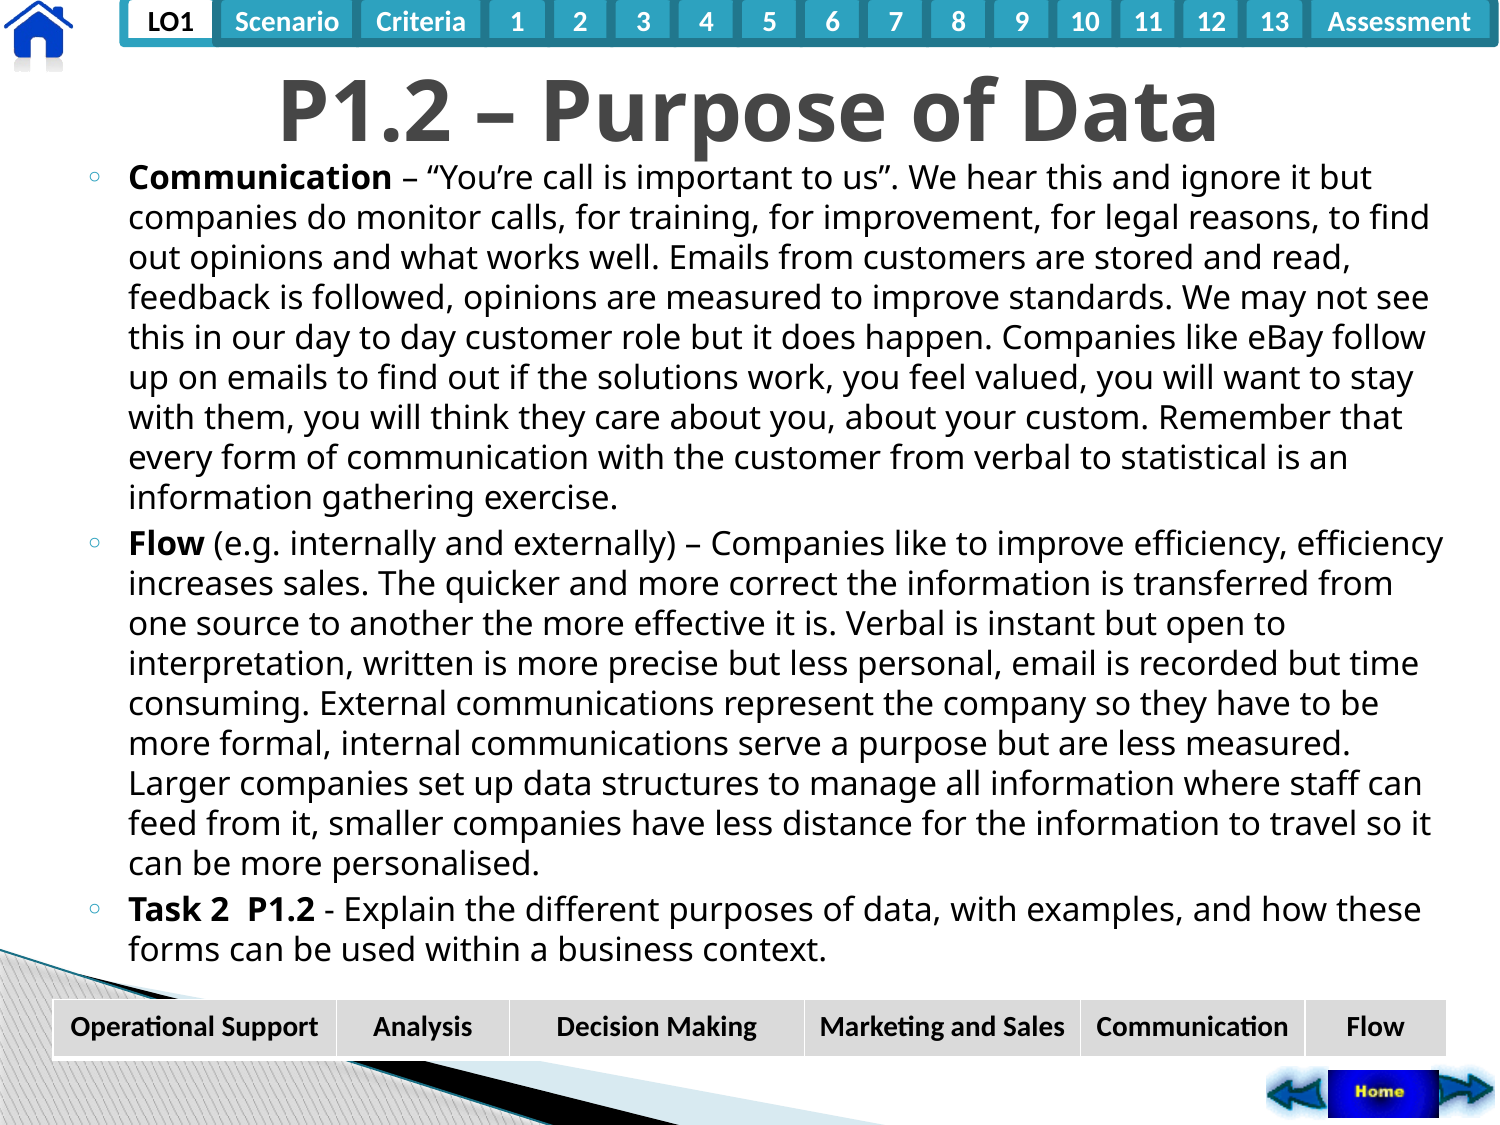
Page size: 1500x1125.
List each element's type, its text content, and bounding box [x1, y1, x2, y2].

table_header Marketing and Sales [805, 1000, 1080, 1056]
table_header Analysis [337, 1000, 509, 1056]
list Communication – “You’re call is important to us”. We hear this and ignore it but companies do monitor calls, for training, for improvement, for legal reasons, to find out opinions and what works well. Emails from customers are stored and read, feedback is followed, opinions are measured to improve standards. We may not see this in our day to day customer role but it does happen. Companies like eBay follow up on emails to find out if the solutions work, you feel valued, you will want to stay with them, you will think they care about you, about your custom. Remember that every form of communication with the customer from verbal to statistical is an information gathering exercise. Flow (e.g. internally and externally) – Companies like to improve efficiency, efficiency increases sales. The quicker and more correct the information is transferred from one source to another the more effective it is. Verbal is instant but open to interpretation, written is more precise but less personal, email is recorded but time consuming. External communications represent the company so they have to be more formal, internal communications serve a purpose but are less measured. Larger companies set up data structures to manage all information where staff can feed from it, smaller companies have less distance for the information to travel so it can be more personalised. Task 2 P1.2 - Explain the different purposes of data, with examples, and how these forms can be used within a business context. [41, 149, 1471, 976]
picture [1266, 1055, 1495, 1125]
table_header Communication [1081, 1000, 1304, 1056]
table_header Decision Making [510, 1000, 804, 1056]
picture [0, 0, 77, 91]
table_header Operational Support [54, 1000, 336, 1056]
title P1.2 – Purpose of Data [75, 19, 1425, 159]
table_header Flow [1306, 1000, 1446, 1056]
